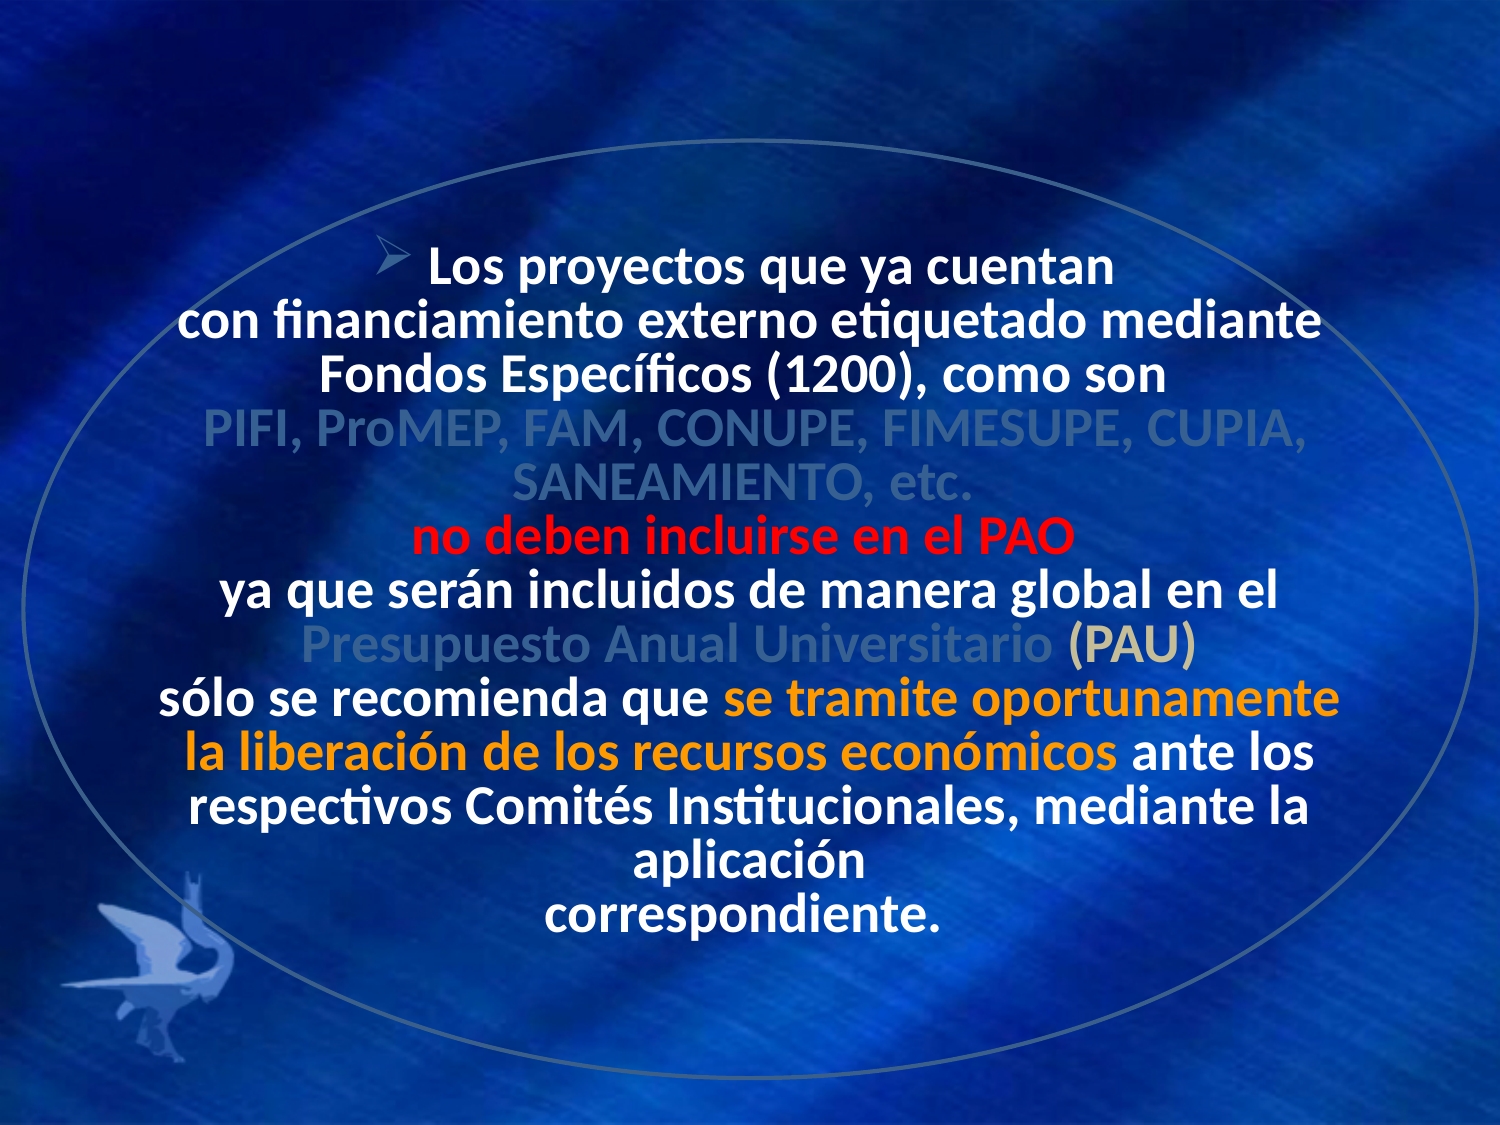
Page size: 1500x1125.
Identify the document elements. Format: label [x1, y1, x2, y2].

text_box [23, 140, 1477, 1079]
picture [0, 0, 1500, 1125]
